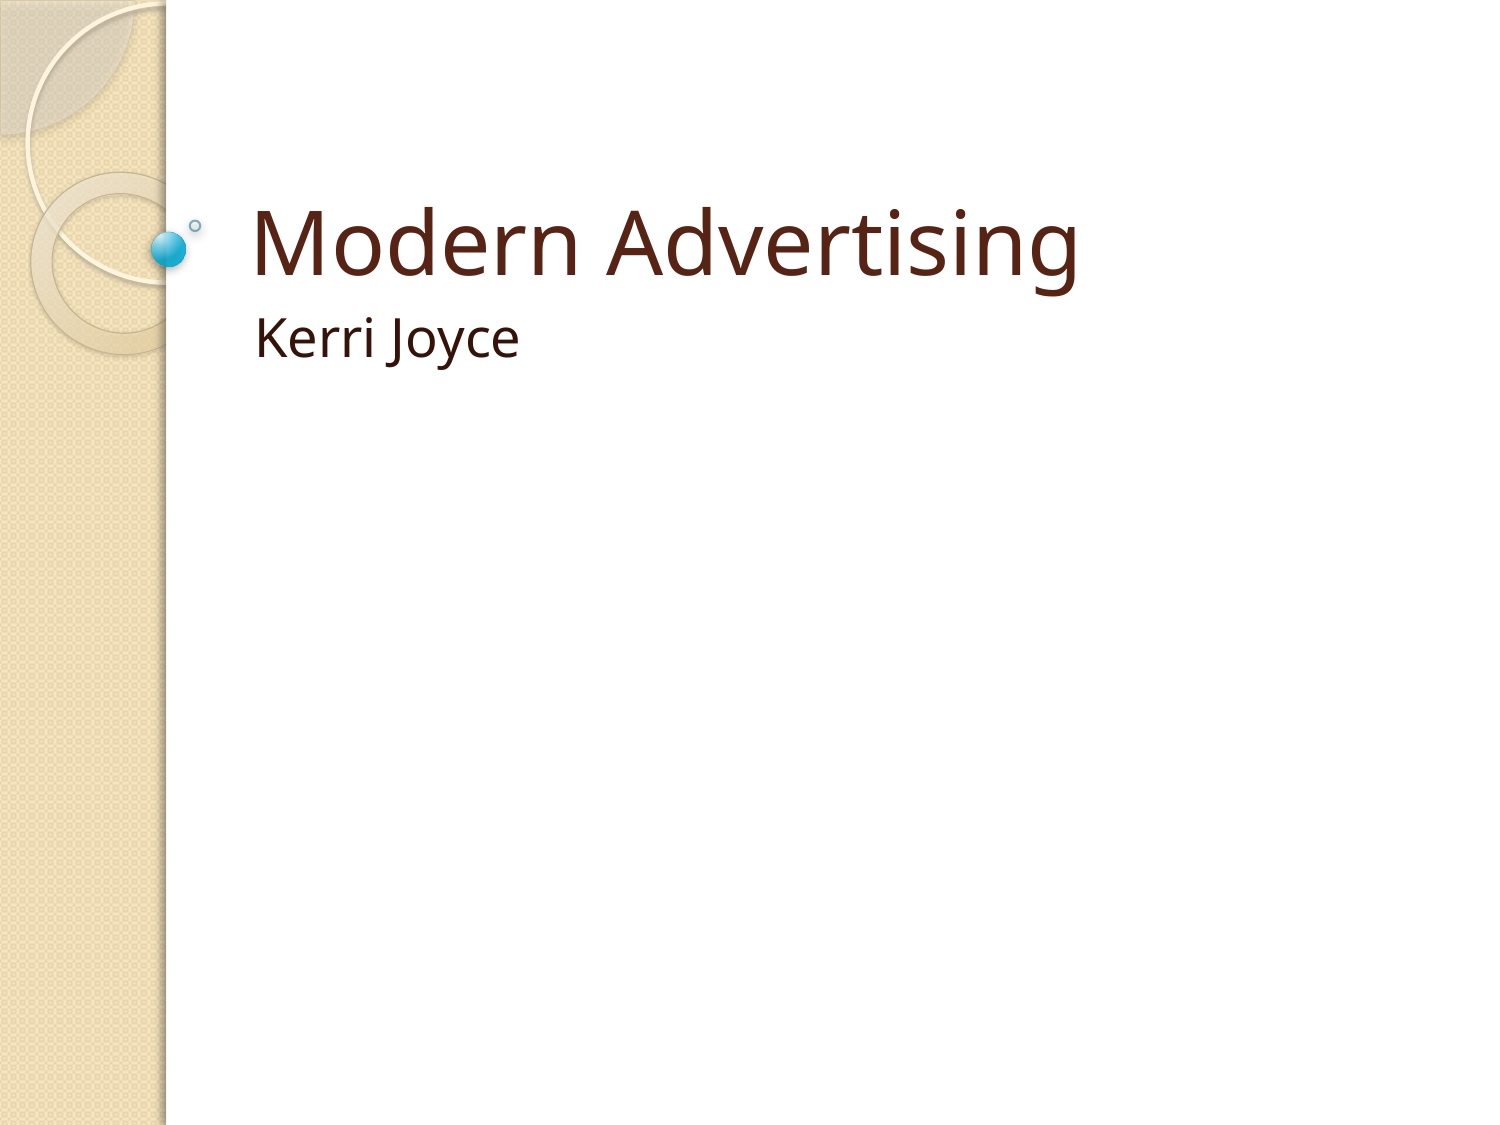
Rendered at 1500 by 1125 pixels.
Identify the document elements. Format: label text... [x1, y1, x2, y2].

subtitle Kerri Joyce [234, 303, 1450, 591]
title Modern Advertising [234, 59, 1450, 301]
